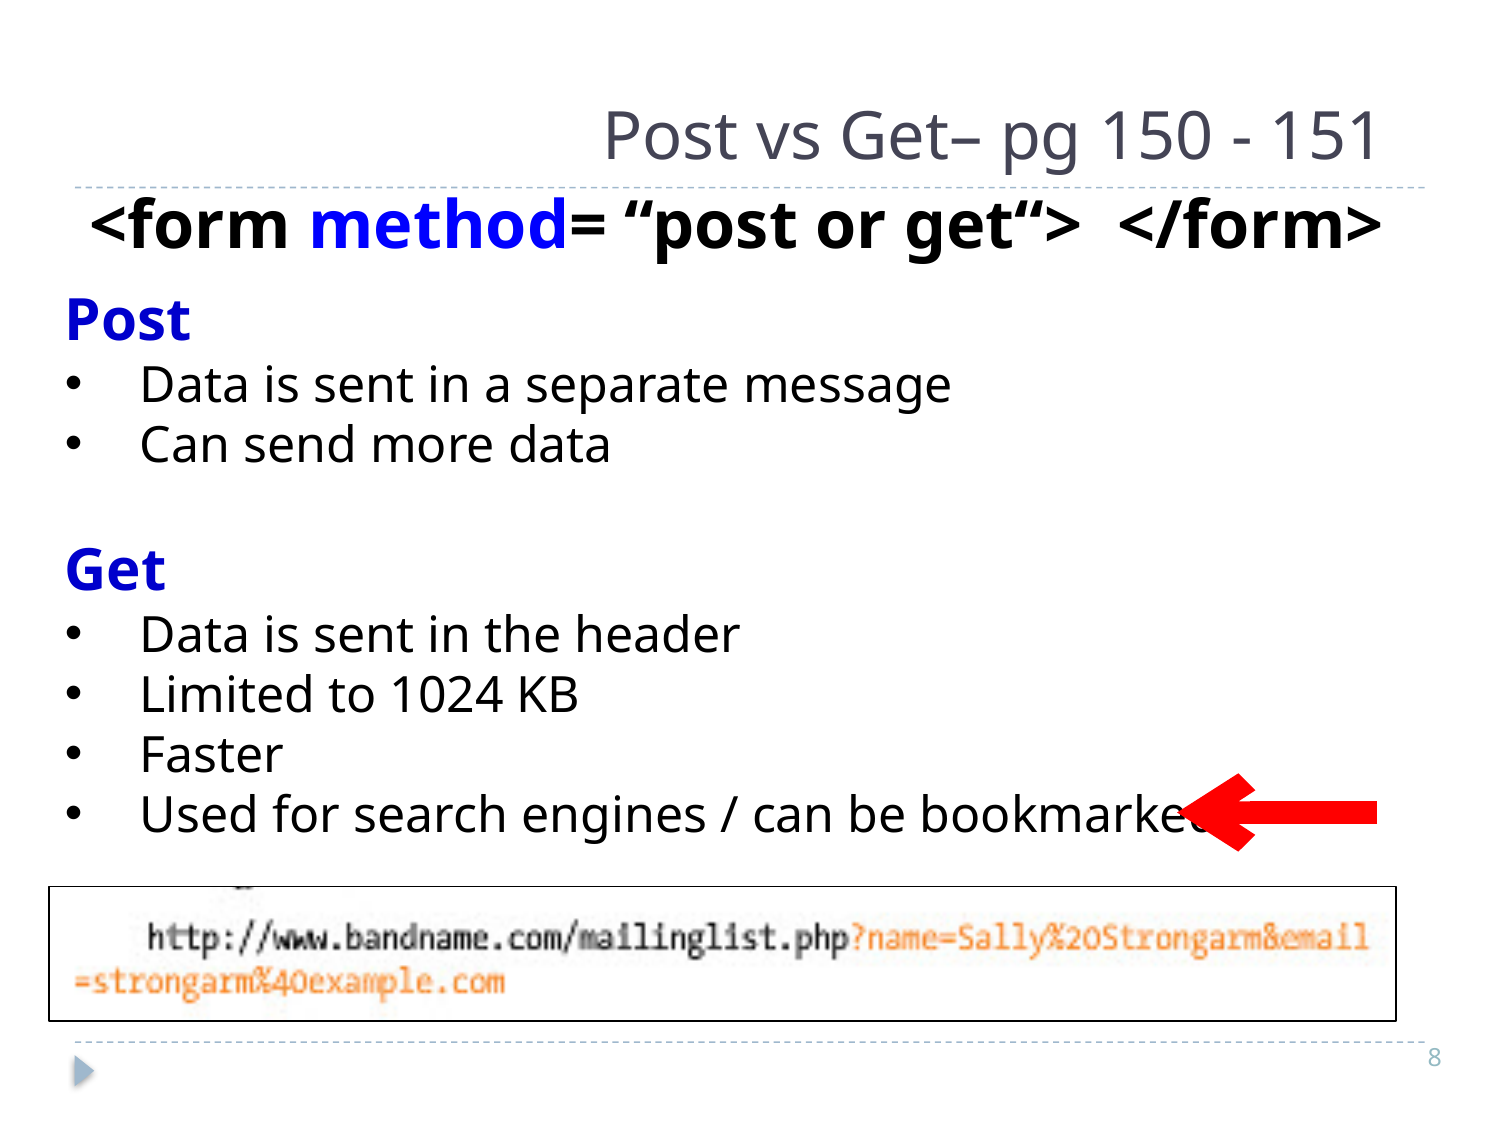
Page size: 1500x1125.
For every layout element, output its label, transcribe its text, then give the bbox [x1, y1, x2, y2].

text_box Post Data is sent in a separate message Can send more data Get Data is sent in the header Limited to 1024 KB Faster Used for search engines / can be bookmarked [50, 275, 1450, 920]
picture [49, 887, 1396, 1021]
list <form method= “post or get“> </form> [75, 174, 1500, 1000]
slide_number 8 [1413, 1034, 1488, 1113]
title Post vs Get– pg 150 - 151 [125, 50, 1400, 174]
